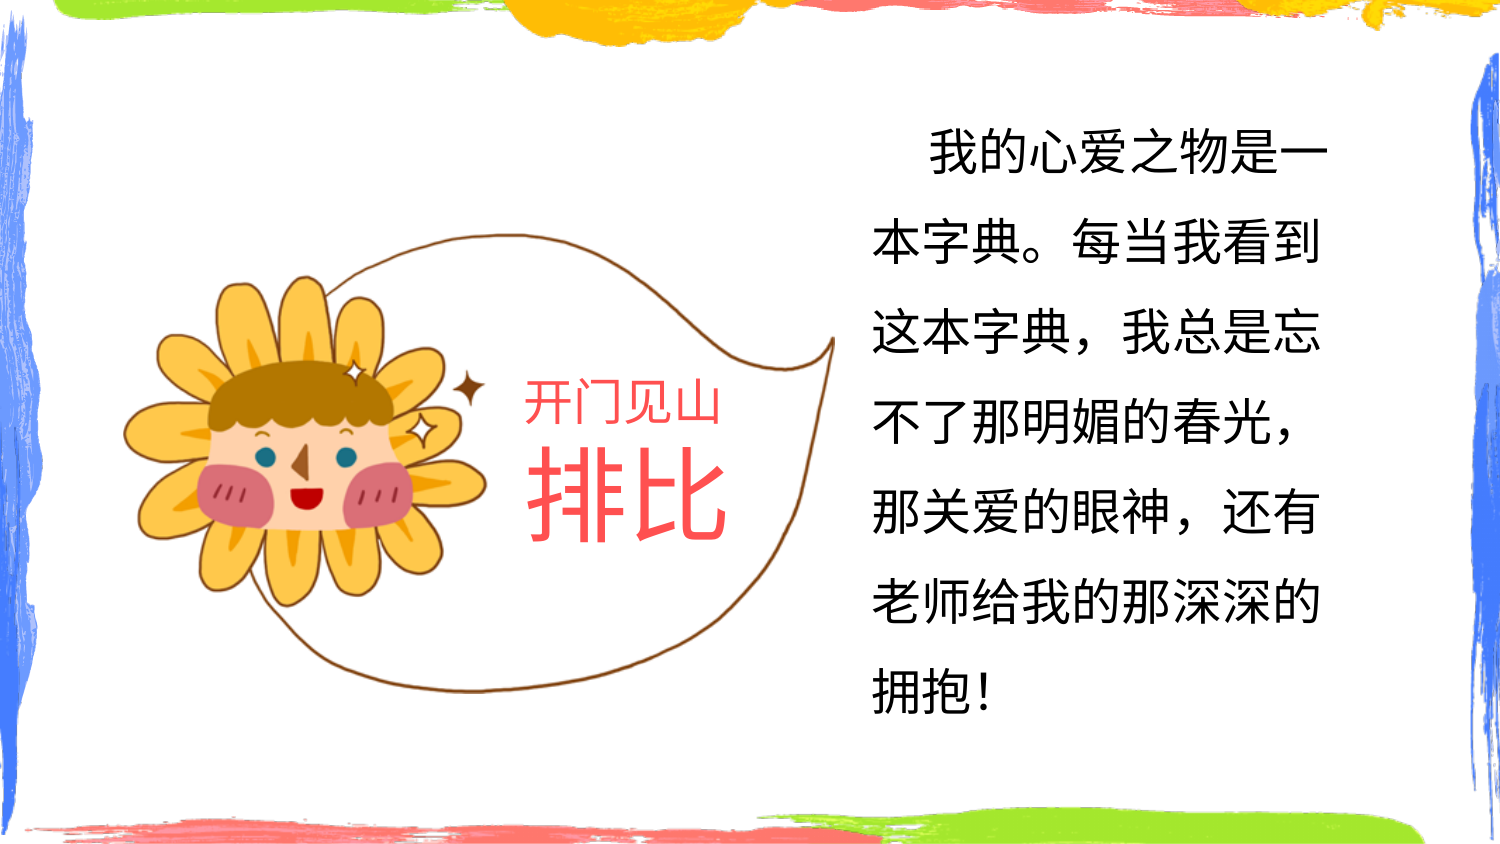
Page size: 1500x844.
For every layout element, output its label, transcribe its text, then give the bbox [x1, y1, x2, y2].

picture [0, 4, 43, 835]
picture [1471, 53, 1498, 83]
picture [25, 817, 910, 843]
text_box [123, 232, 835, 694]
picture [757, 807, 1436, 843]
text_box 我的心爱之物是一本字典。每当我看到这本字典，我总是忘不了那明媚的春光，那关爱的眼神，还有老师给我的那深深的拥抱！ [857, 83, 1366, 729]
picture [1471, 383, 1500, 840]
picture [45, 0, 1500, 47]
picture [1471, 84, 1500, 382]
